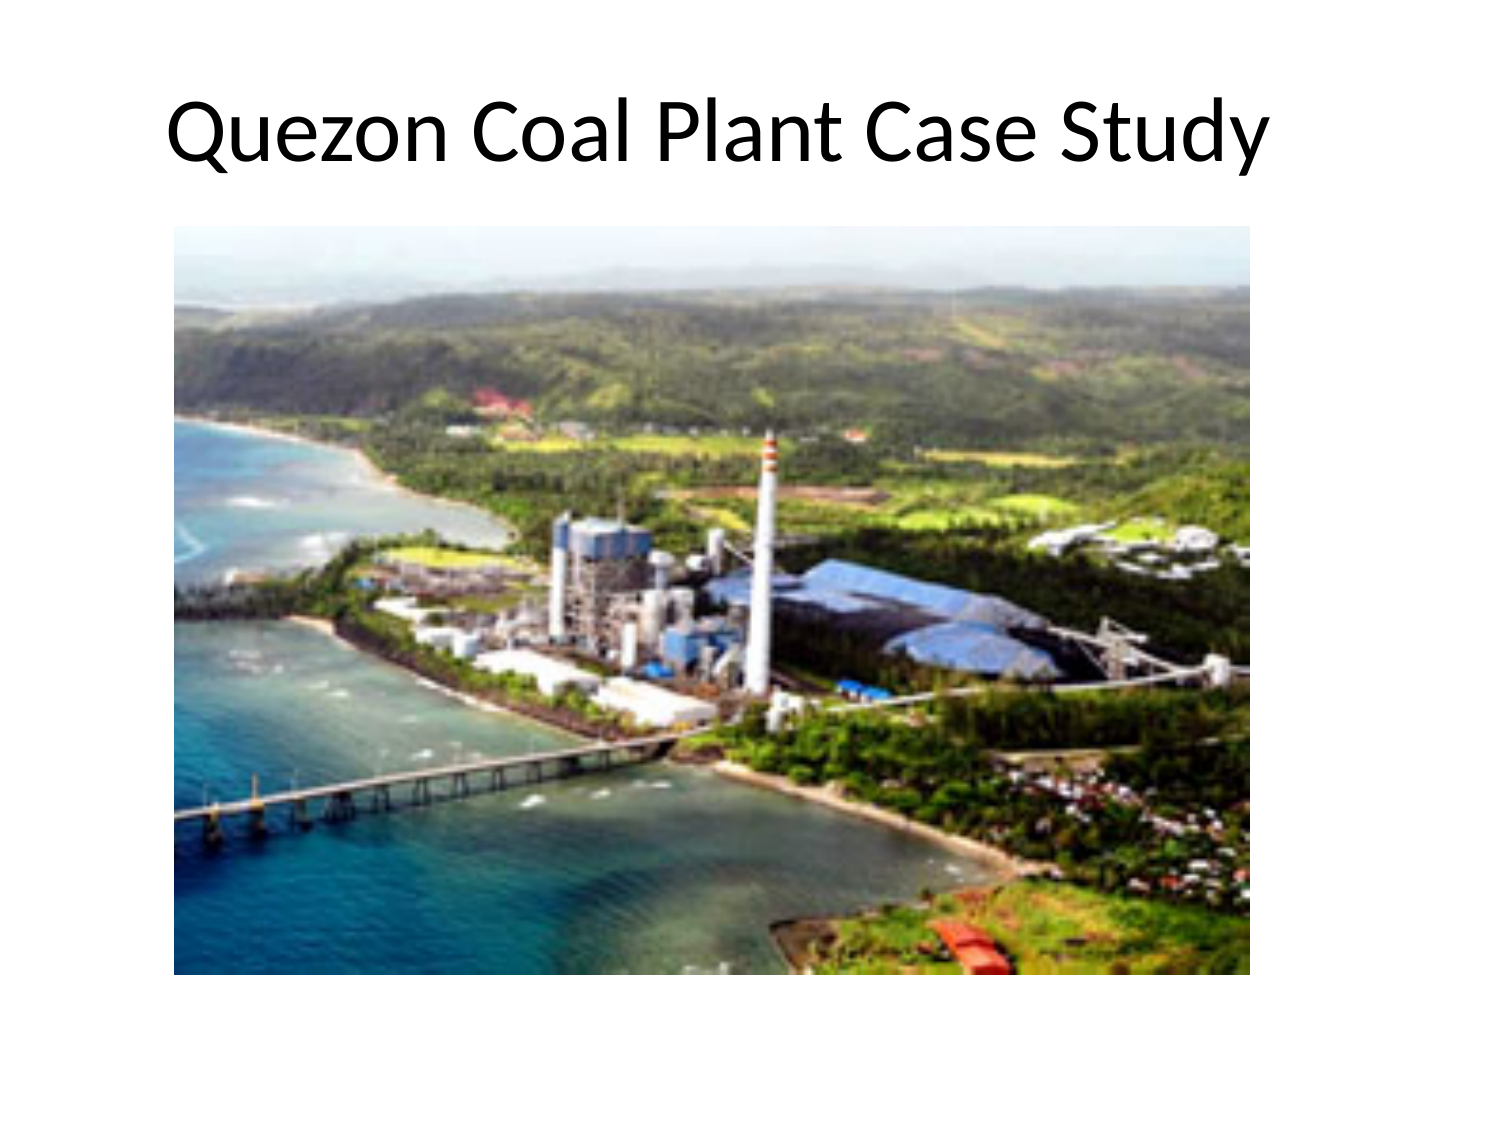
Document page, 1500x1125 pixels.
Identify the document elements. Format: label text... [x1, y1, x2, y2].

title Quezon Coal Plant Case Study [137, 62, 1300, 188]
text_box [174, 226, 1251, 976]
